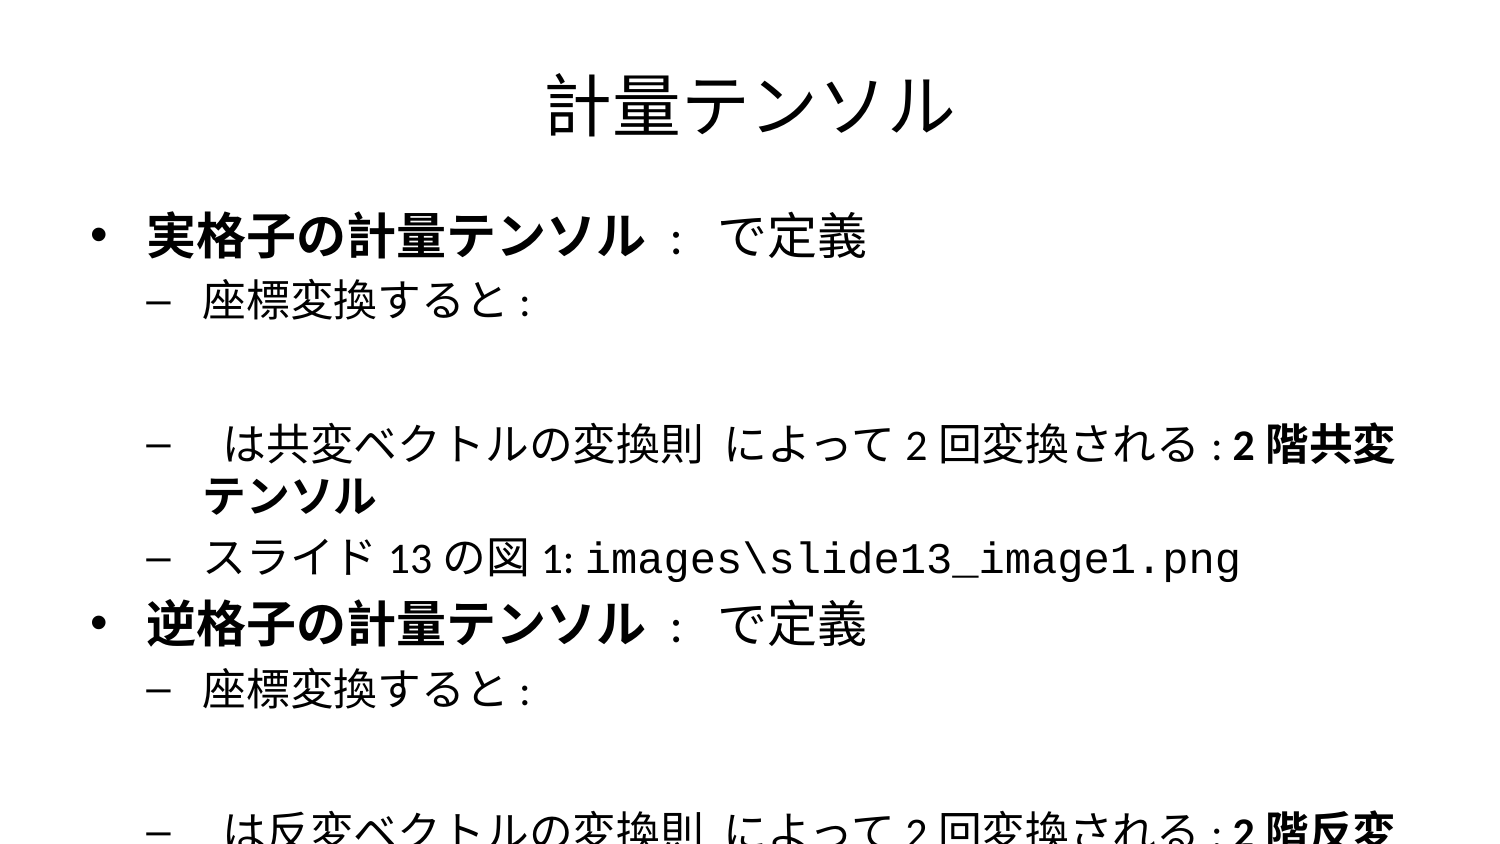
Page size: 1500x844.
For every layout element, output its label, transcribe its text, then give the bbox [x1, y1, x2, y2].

title 計量テンソル [75, 33, 1425, 175]
